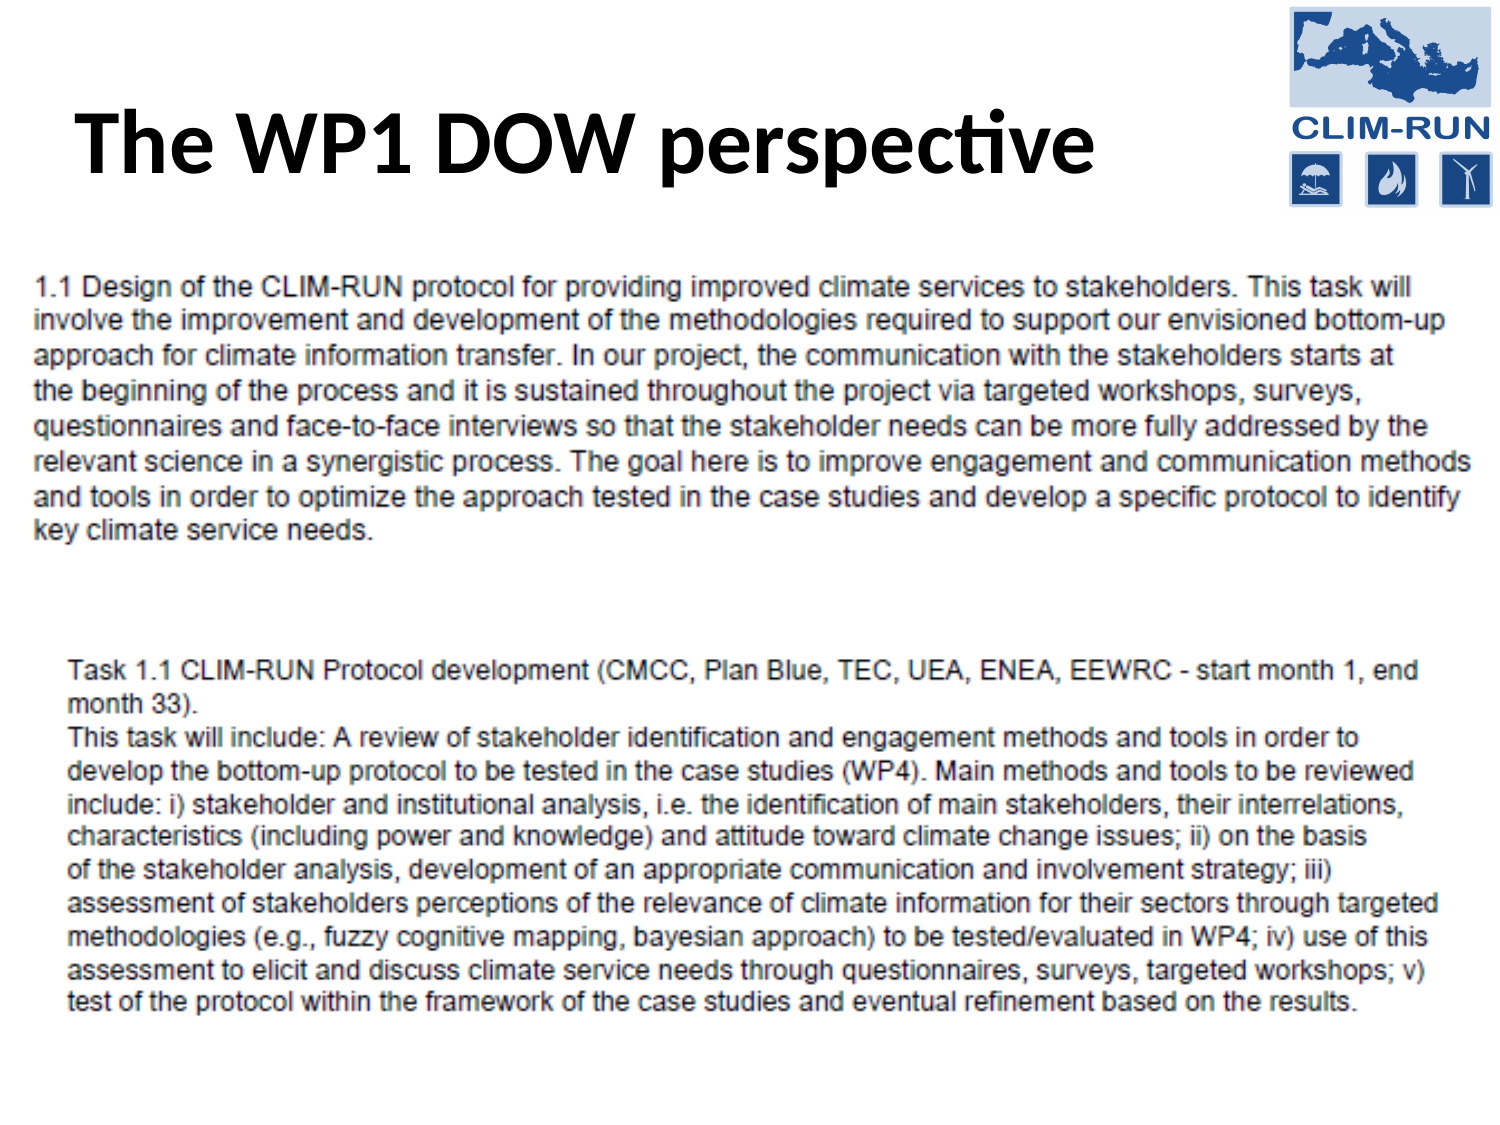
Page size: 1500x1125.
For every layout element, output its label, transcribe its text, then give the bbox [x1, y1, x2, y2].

picture [28, 262, 1479, 551]
title The WP1 DOW perspective [0, 42, 1262, 231]
picture [1281, 0, 1500, 216]
picture [62, 649, 1445, 1026]
